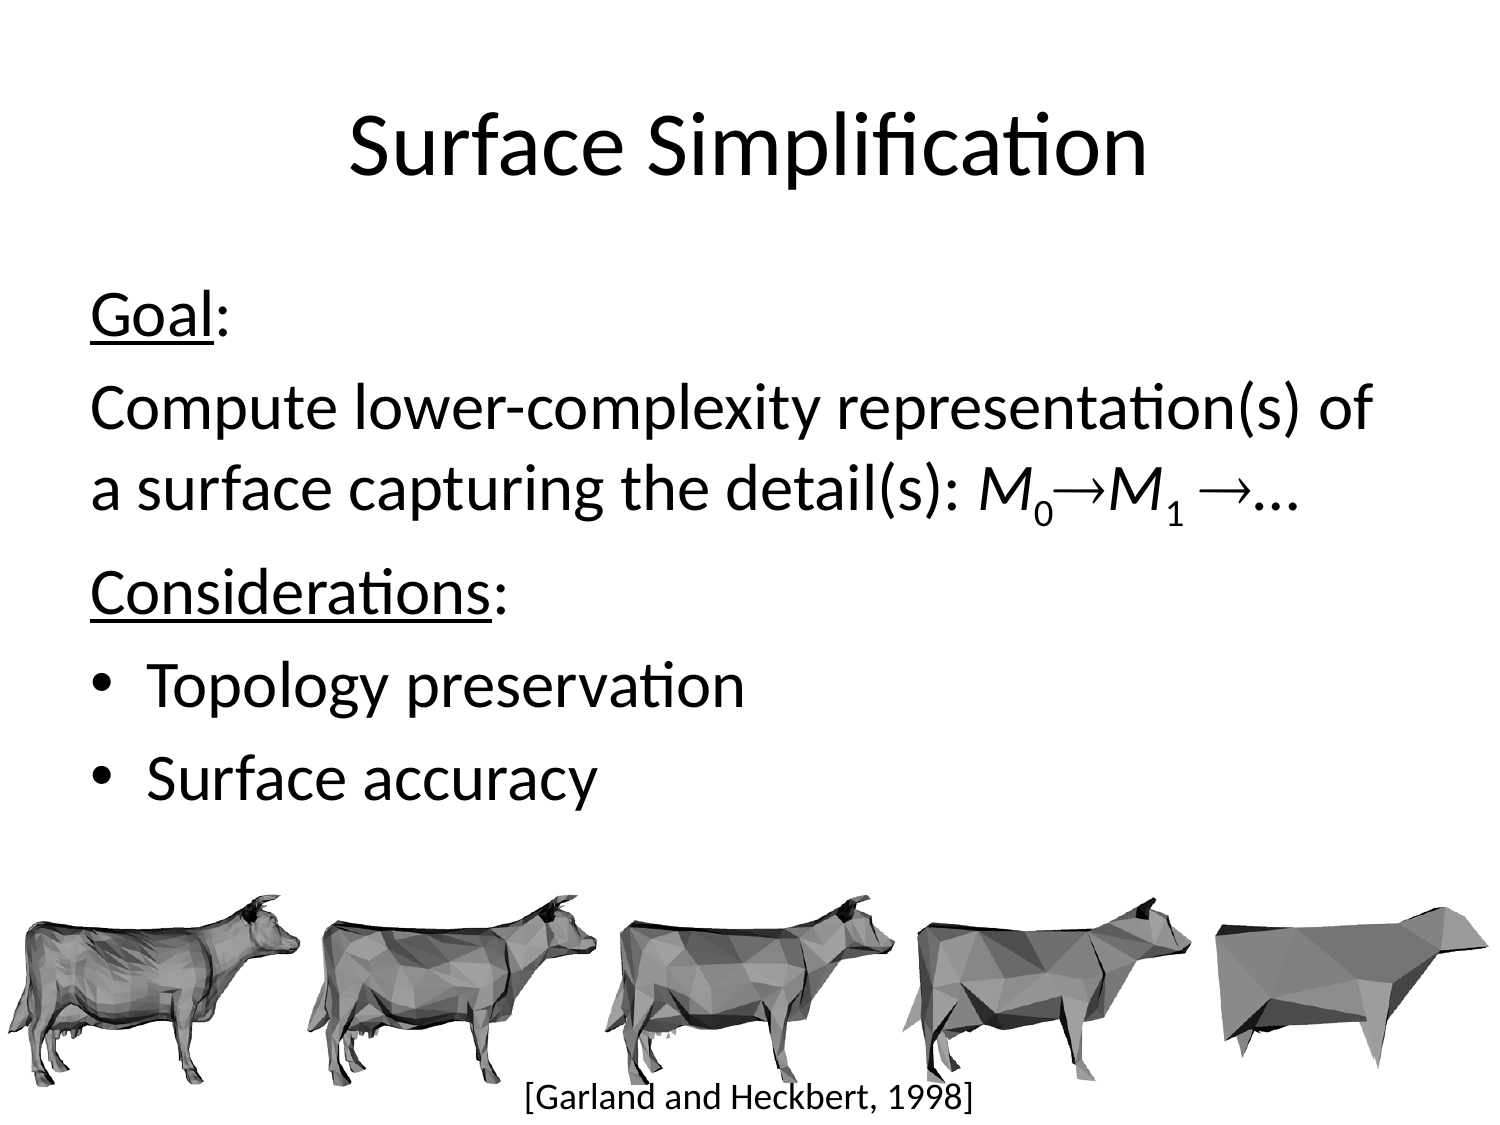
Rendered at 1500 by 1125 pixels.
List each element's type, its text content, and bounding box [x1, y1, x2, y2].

picture [6, 892, 1493, 1088]
title Surface Simplification [75, 45, 1425, 233]
text_box [Garland and Heckbert, 1998] [509, 1096, 990, 1125]
list Goal: Compute lower-complexity representation(s) of a surface capturing the detail(s): M0M1 … Considerations: Topology preservation Surface accuracy [75, 262, 1425, 890]
